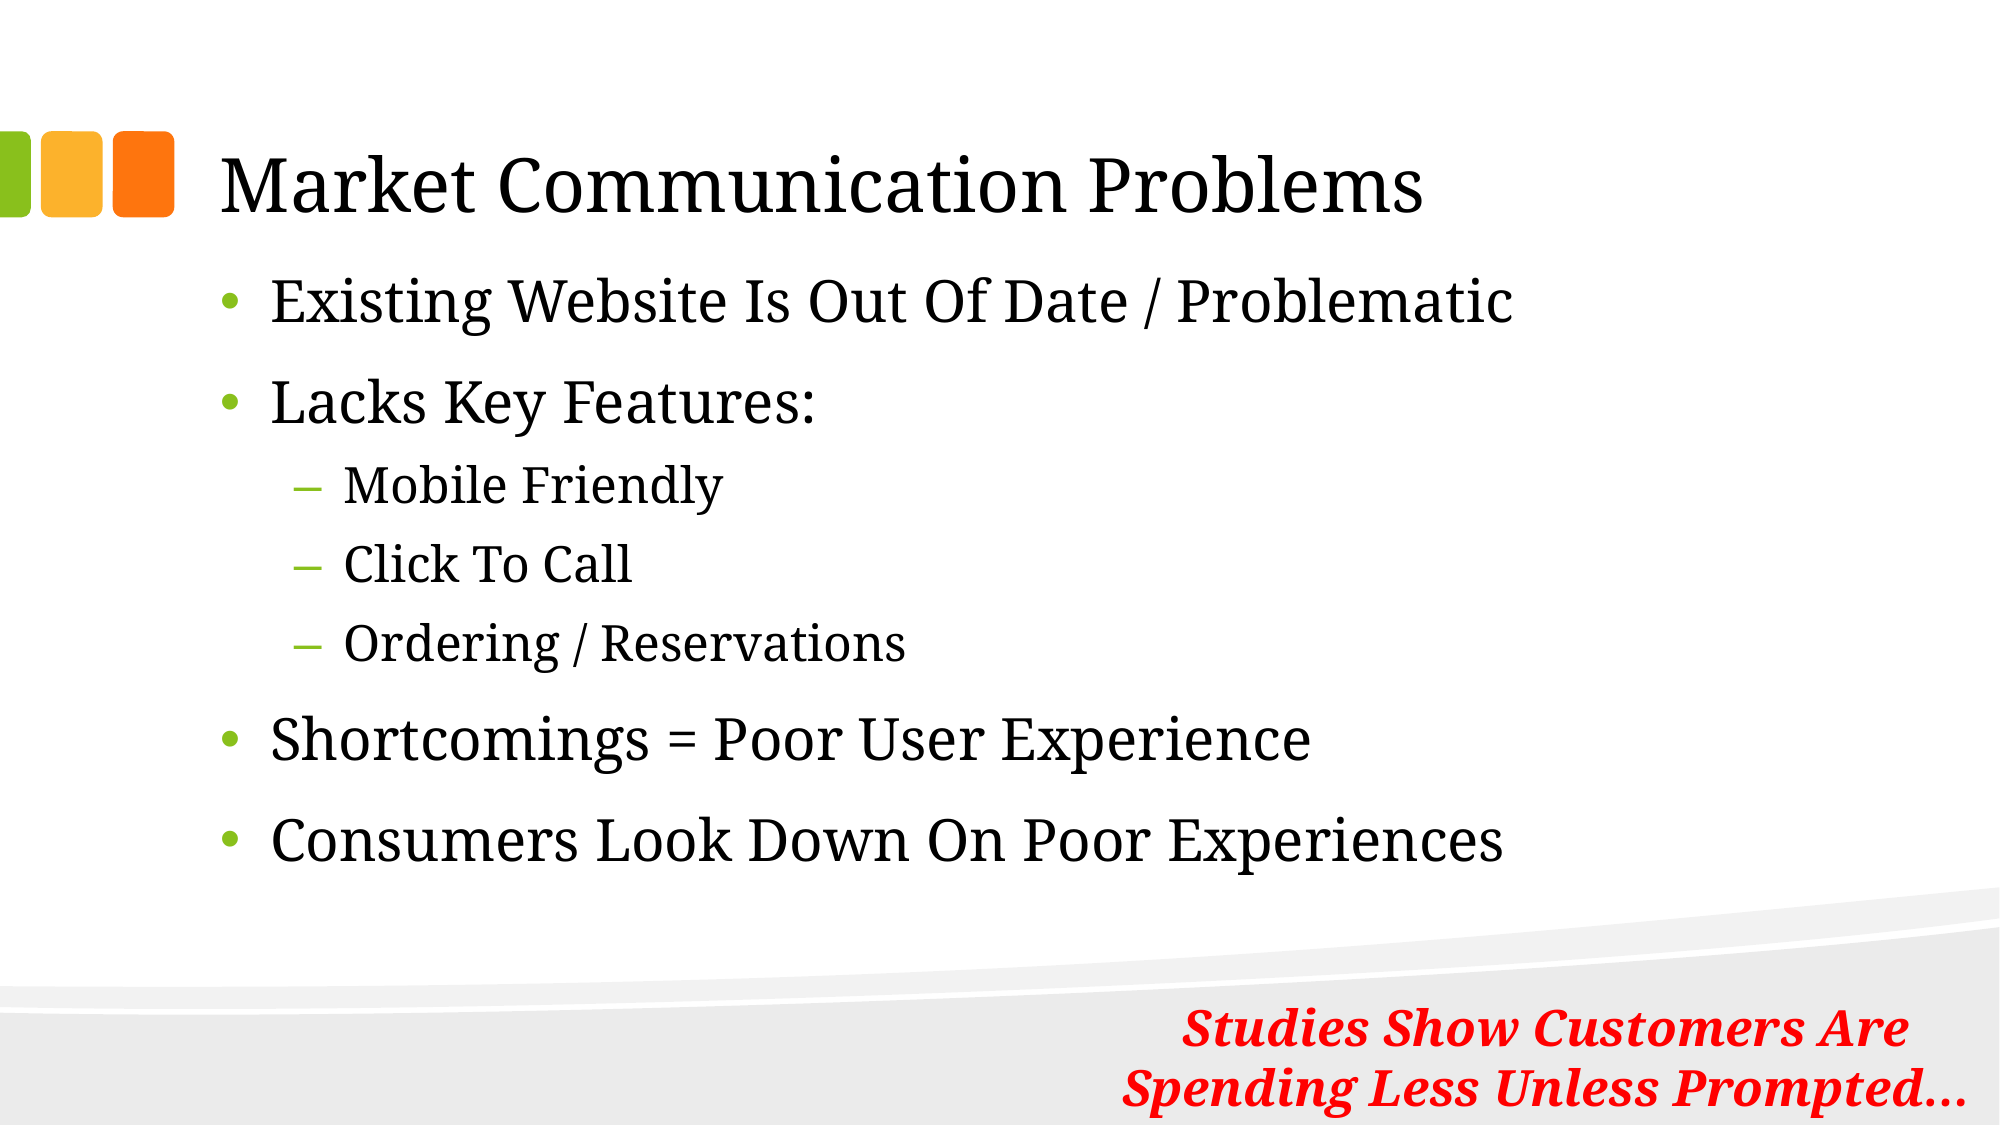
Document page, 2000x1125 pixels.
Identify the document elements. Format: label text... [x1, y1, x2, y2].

list Existing Website Is Out Of Date / Problematic Lacks Key Features: Mobile Friendly Click To Call Ordering / Reservations Shortcomings = Poor User Experience Consumers Look Down On Poor Experiences [199, 262, 1800, 1013]
title Market Communication Problems [199, 24, 1800, 238]
text_box Studies Show Customers Are Spending Less Unless Prompted… [1096, 988, 1997, 1124]
